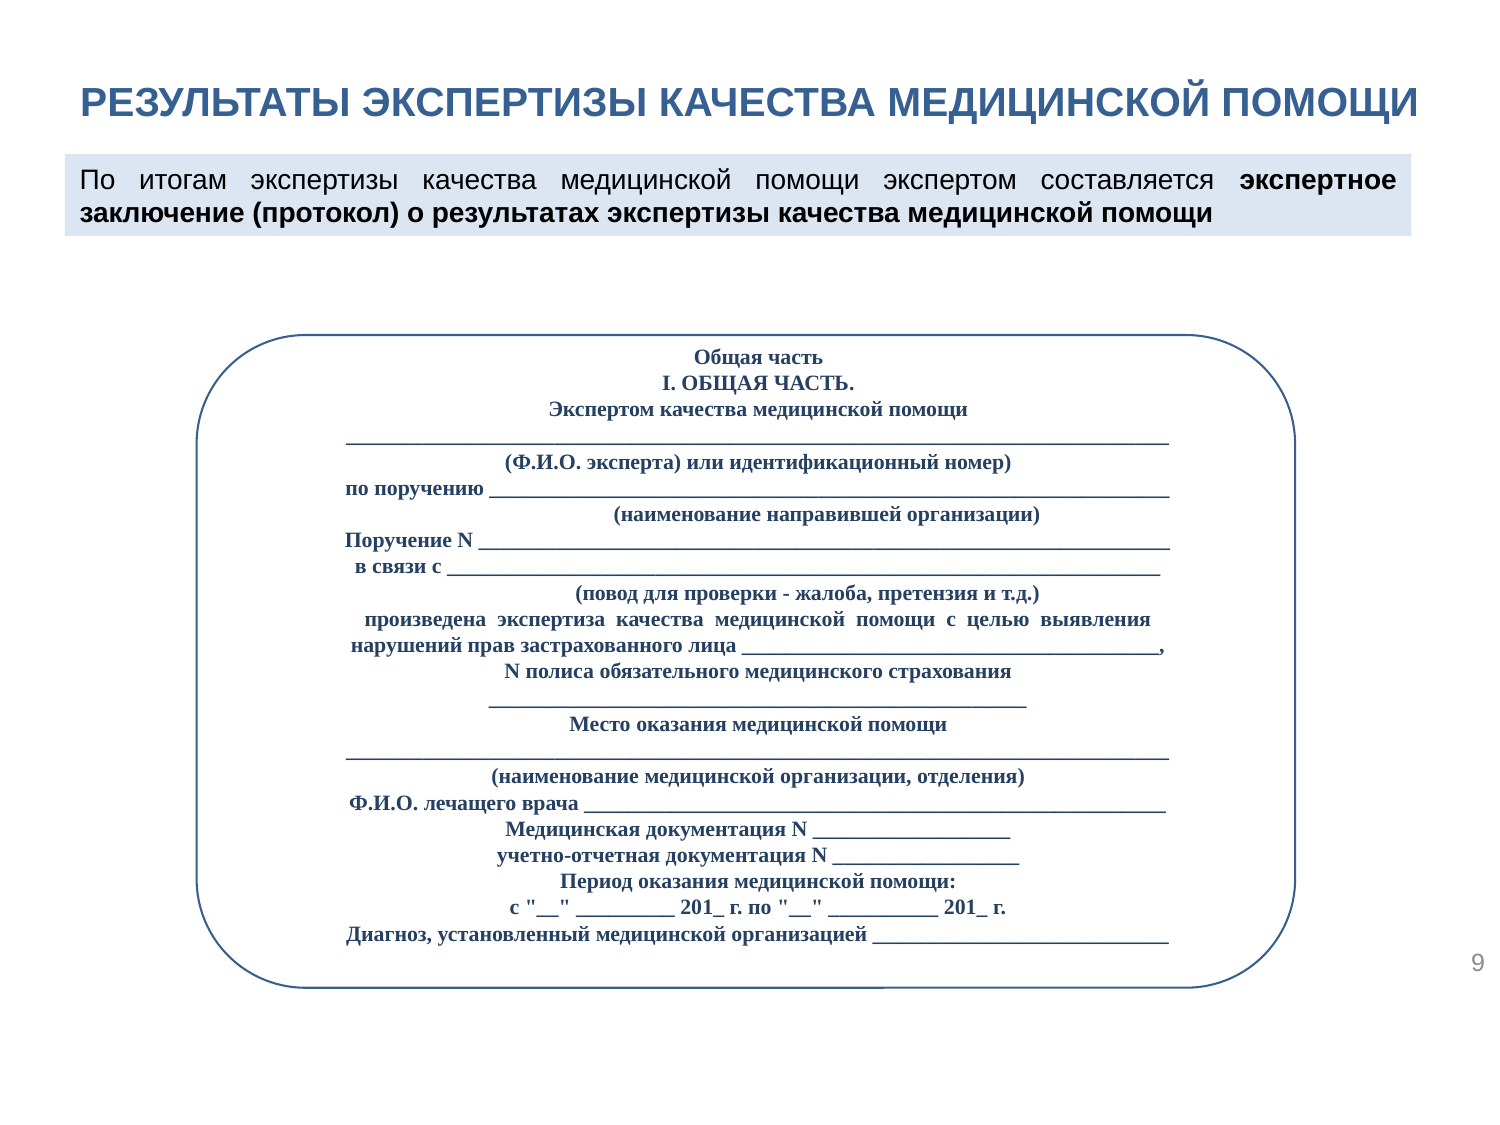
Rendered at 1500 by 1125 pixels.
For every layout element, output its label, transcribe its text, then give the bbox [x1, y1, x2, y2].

slide_number 9 [1299, 939, 1500, 985]
text_box РЕЗУЛЬТАТЫ экспертизы качества медицинской помощи [41, 78, 1459, 132]
text_box По итогам экспертизы качества медицинской помощи экспертом составляется экспертное заключение (протокол) о результатах экспертизы качества медицинской помощи [64, 153, 1412, 236]
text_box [196, 334, 1296, 988]
